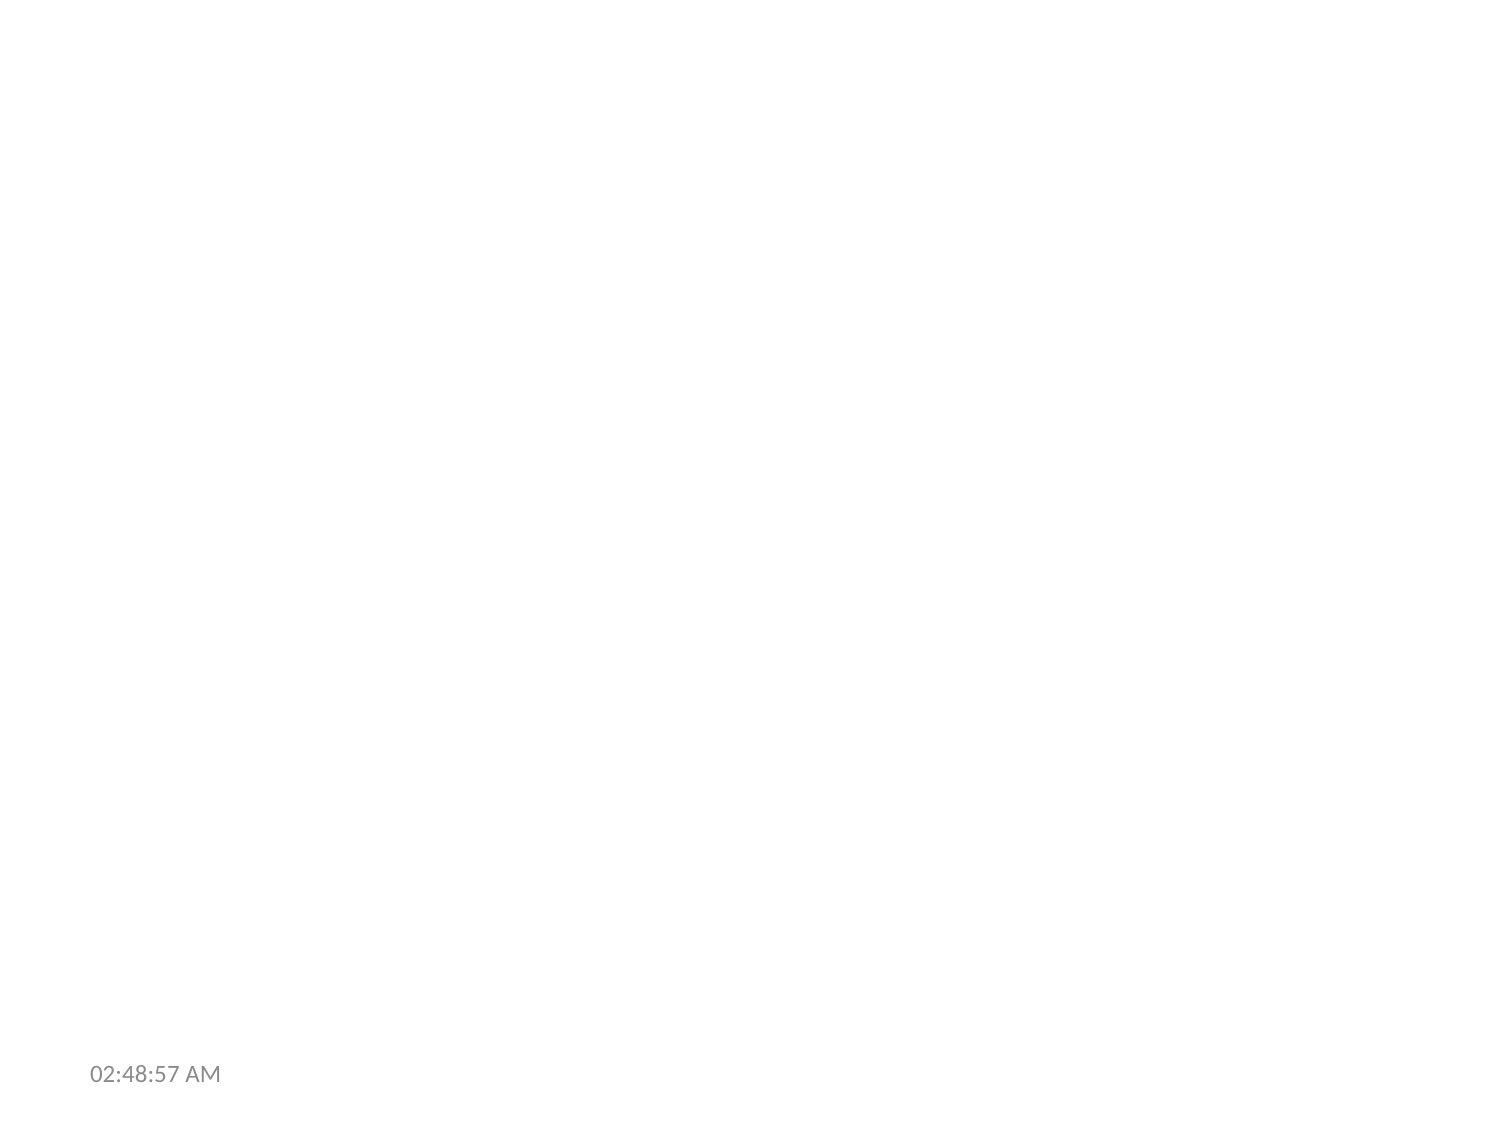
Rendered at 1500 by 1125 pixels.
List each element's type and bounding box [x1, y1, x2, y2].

slide_number [75, 1042, 425, 1103]
